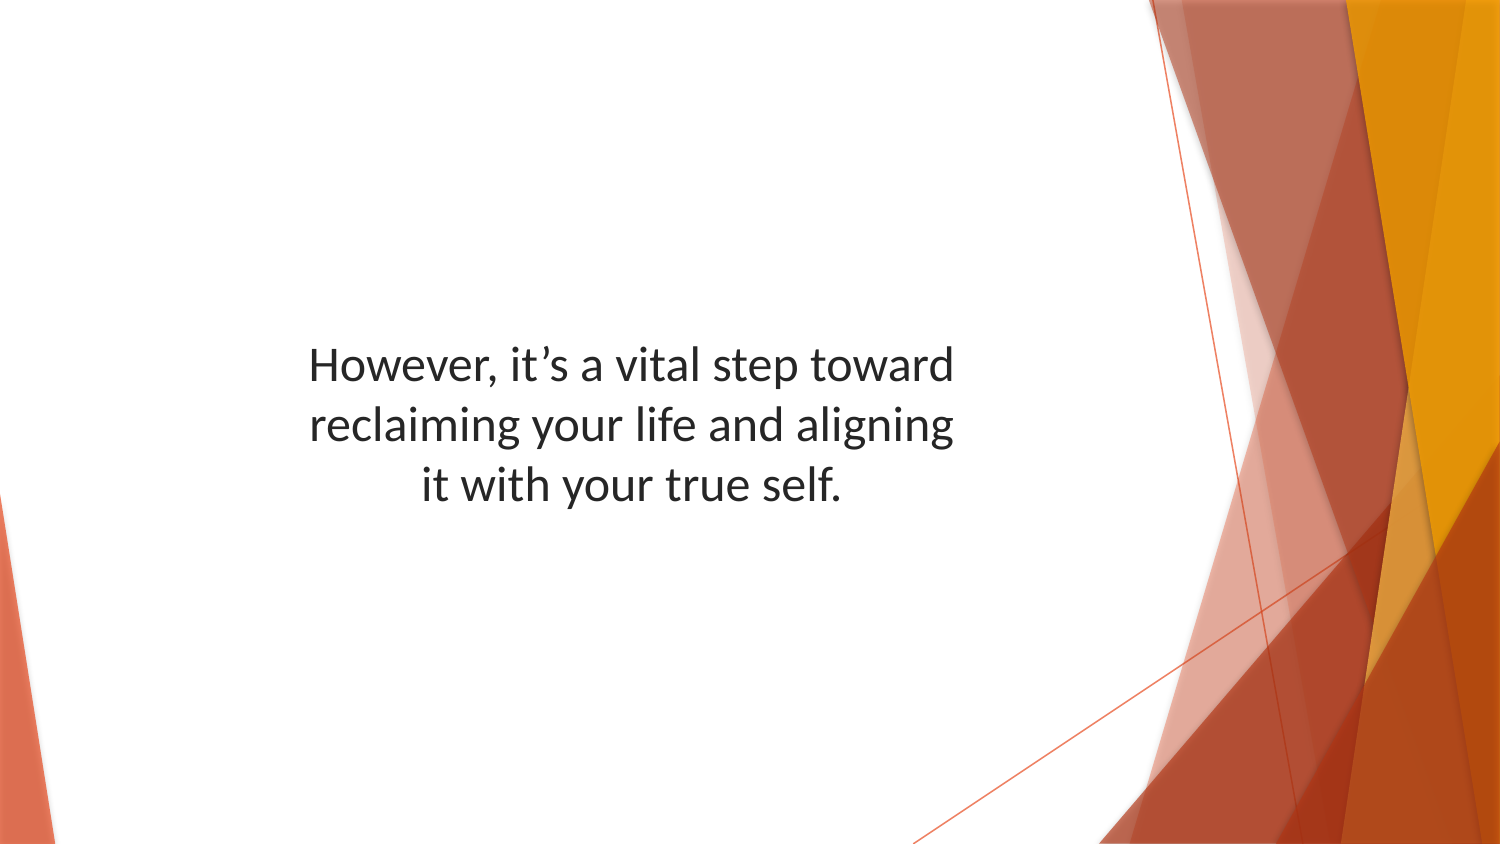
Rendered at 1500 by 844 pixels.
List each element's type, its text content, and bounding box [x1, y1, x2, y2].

list However, it’s a vital step toward reclaiming your life and aligning it with your true self. [289, 197, 975, 647]
